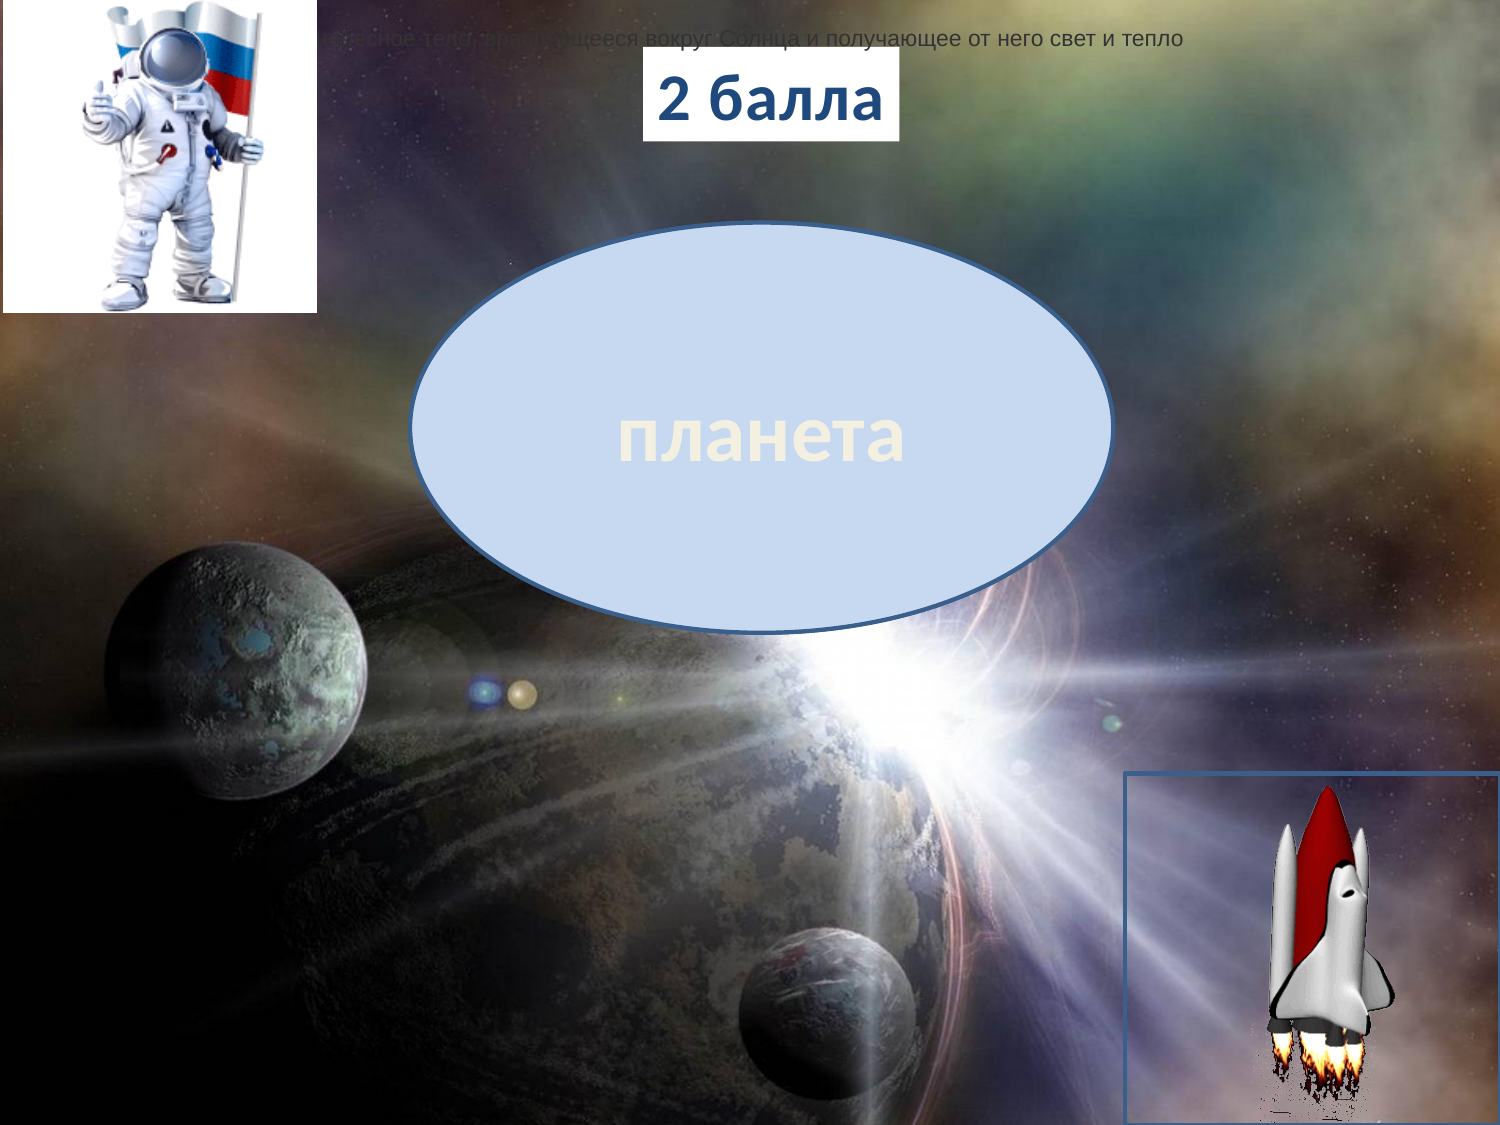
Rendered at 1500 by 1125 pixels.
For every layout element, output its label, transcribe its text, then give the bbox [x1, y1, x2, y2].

picture [0, 0, 1500, 1125]
text_box [407, 220, 1116, 635]
text_box [1123, 771, 1500, 1125]
text_box 2 балла [643, 59, 900, 142]
text_box небесное тело, вращающееся вокруг Солнца и получающее от него свет и тепло [322, 16, 1200, 59]
